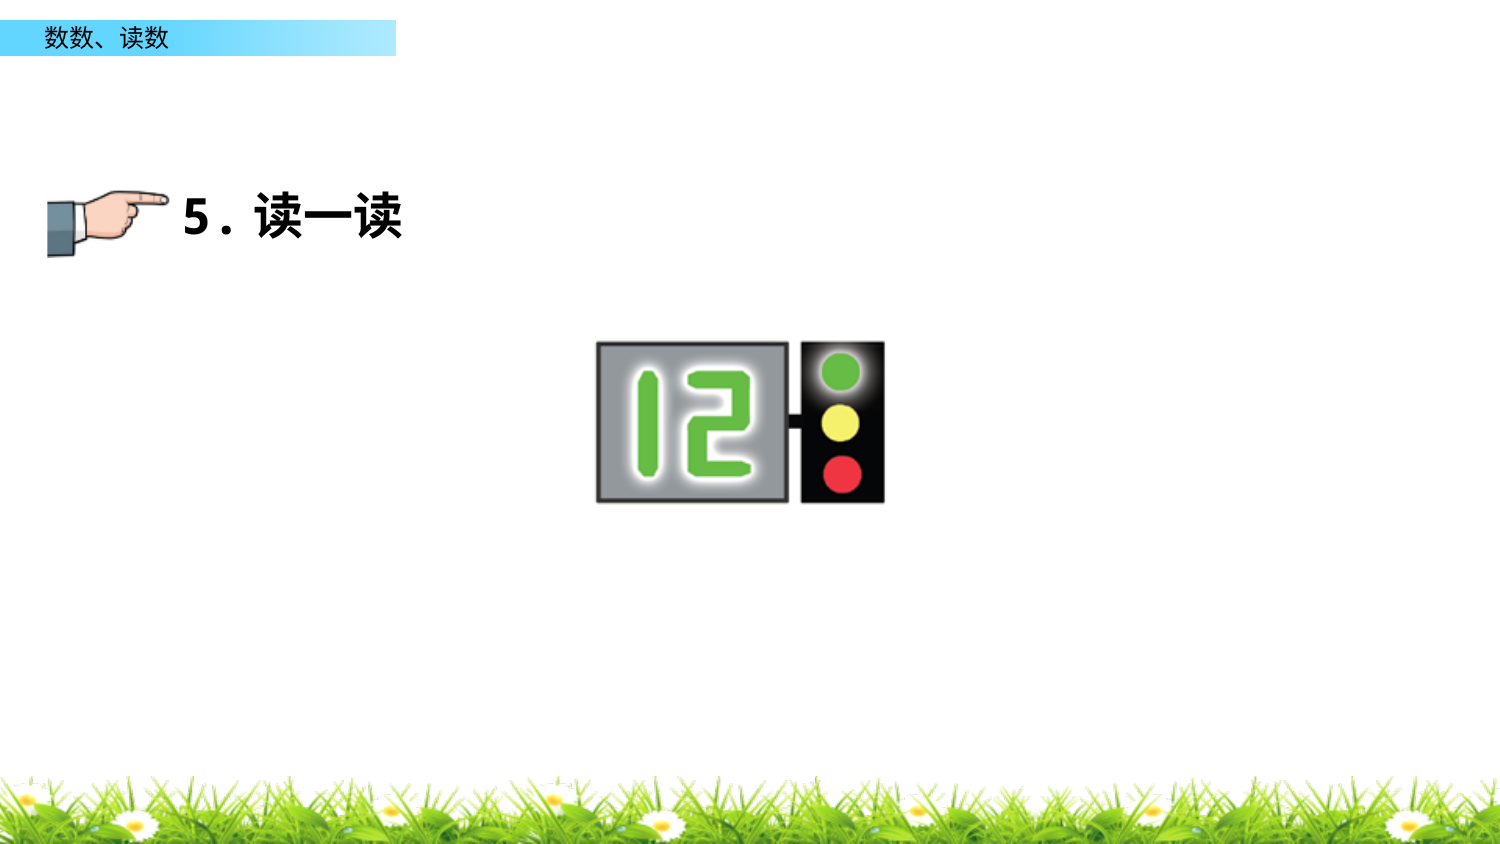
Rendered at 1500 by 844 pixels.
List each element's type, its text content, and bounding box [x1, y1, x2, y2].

picture [46, 188, 172, 259]
picture [562, 330, 896, 514]
picture [0, 776, 1500, 844]
text_box 5.读一读 [166, 176, 419, 252]
